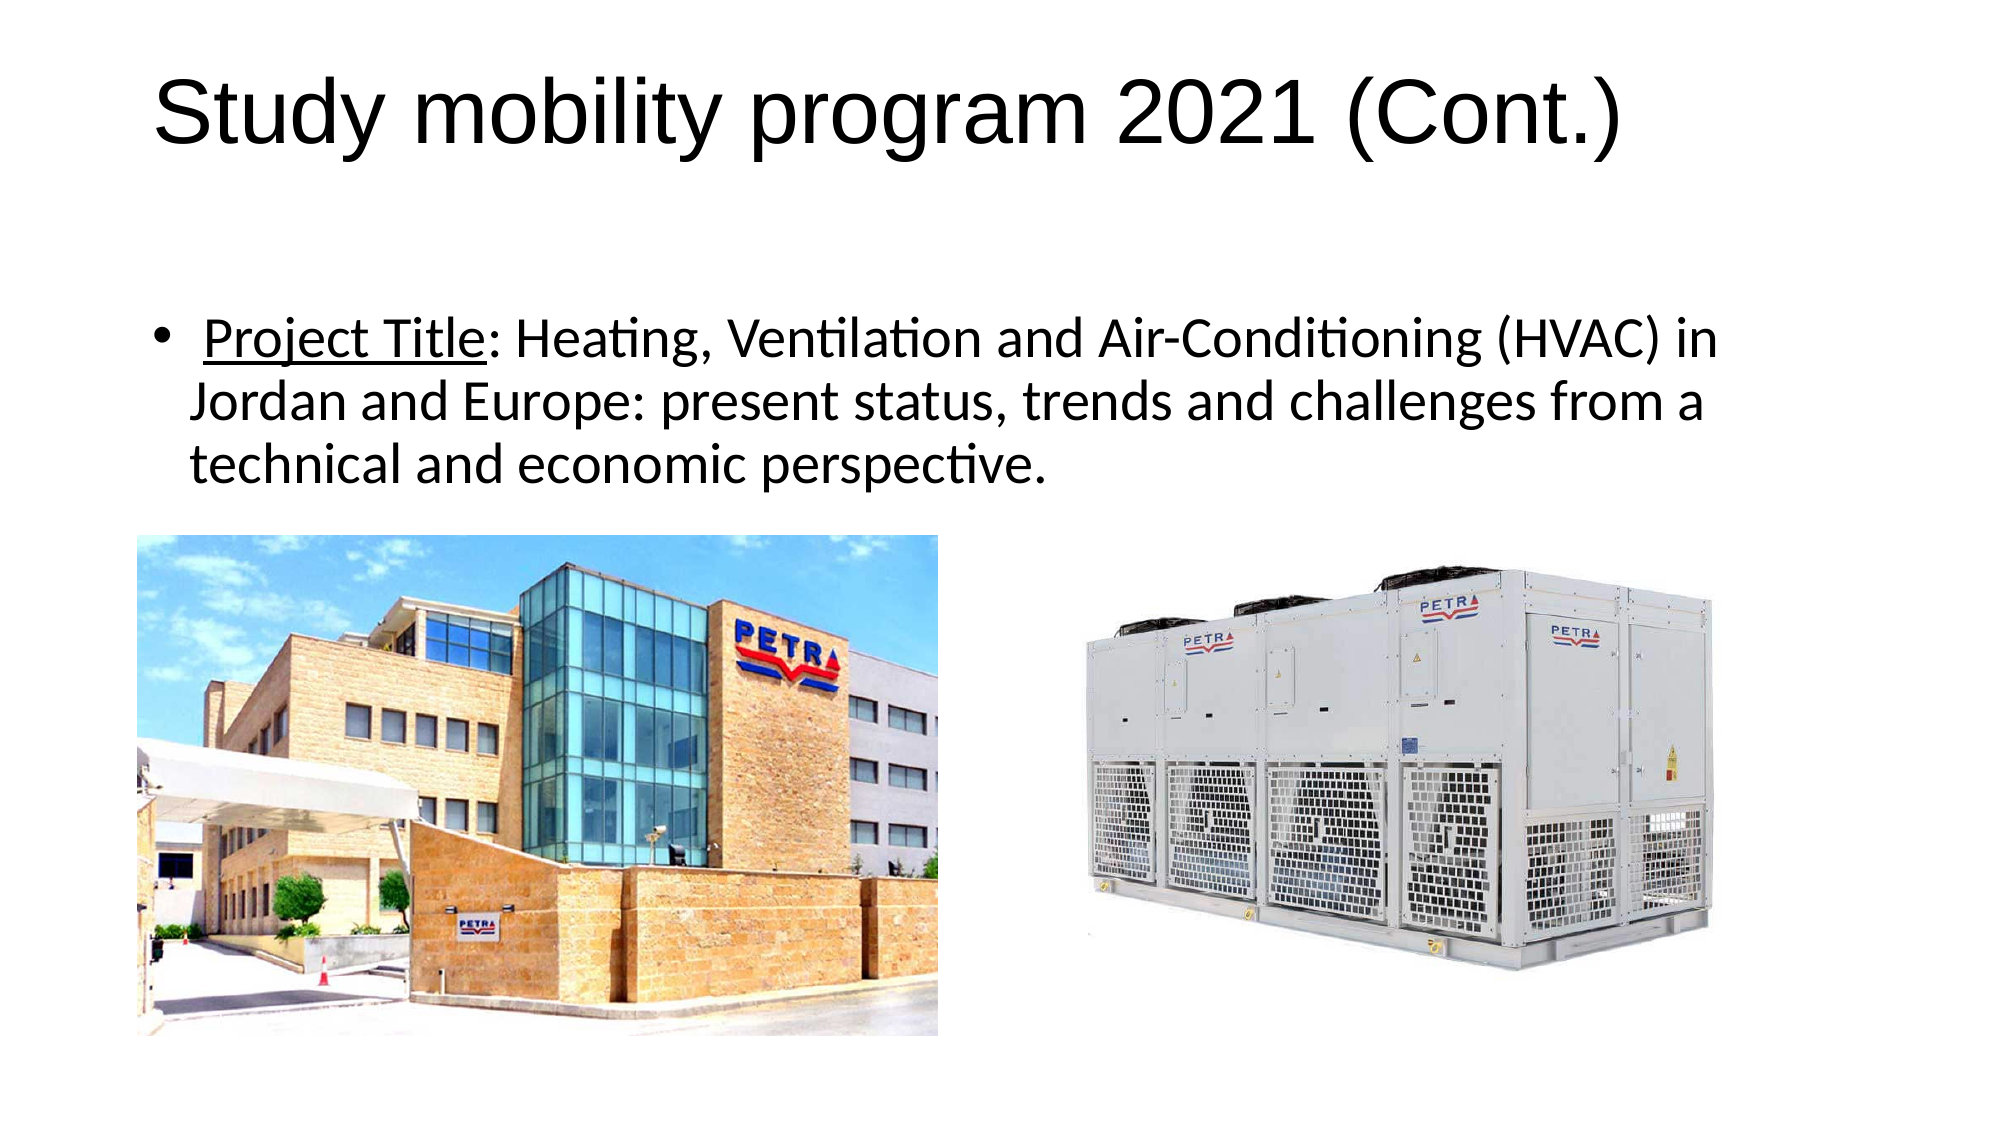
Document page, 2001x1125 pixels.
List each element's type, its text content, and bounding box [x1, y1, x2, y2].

title Study mobility program 2021 (Cont.) [137, 59, 1863, 278]
picture [1001, 500, 1800, 1036]
picture [137, 535, 938, 1036]
list Project Title: Heating, Ventilation and Air-Conditioning (HVAC) in Jordan and Europe: present status, trends and challenges from a technical and economic perspective. [137, 299, 1863, 1014]
